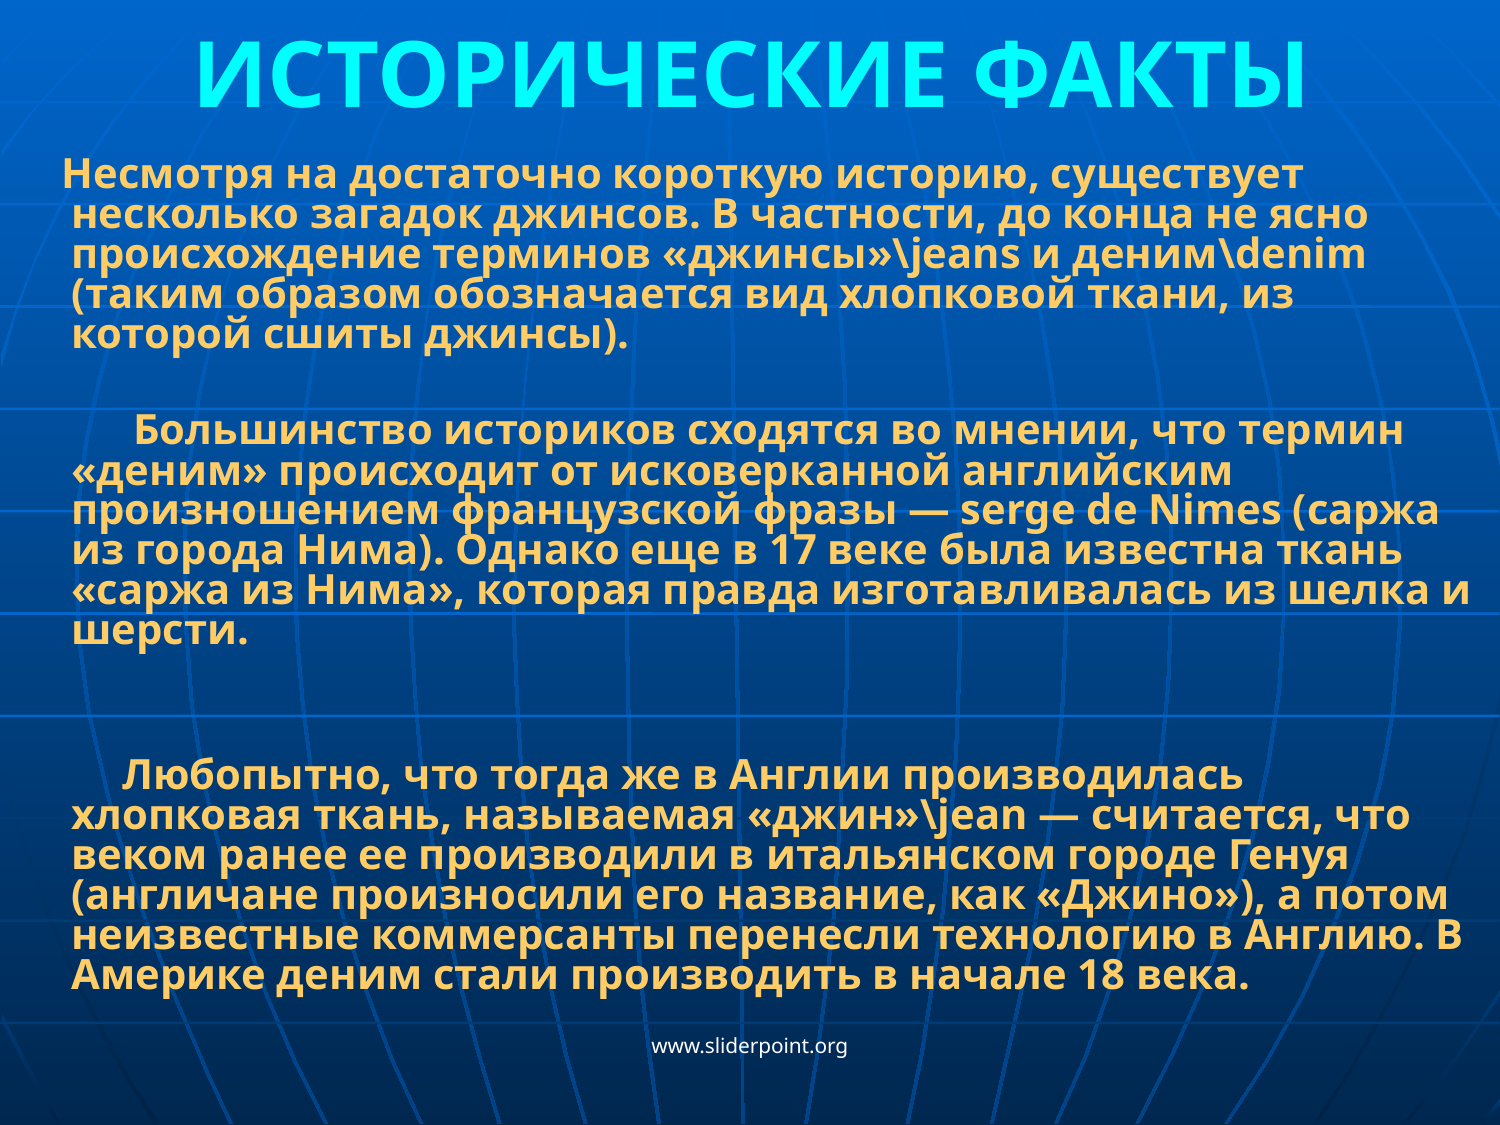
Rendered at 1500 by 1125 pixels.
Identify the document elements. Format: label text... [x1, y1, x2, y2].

list Несмотря на достаточно короткую историю, существует несколько загадок джинсов. В частности, до конца не ясно происхождение терминов «джинсы»\jeans и деним\denim (таким образом обозначается вид хлопковой ткани, из которой сшиты джинсы). Большинство историков сходятся во мнении, что термин «деним» происходит от исковерканной английским произношением французской фразы — serge de Nimes (саржа из города Нима). Однако еще в 17 веке была известна ткань «саржа из Нима», которая правда изготавливалась из шелка и шерсти. Любопытно, что тогда же в Англии производилась хлопковая ткань, называемая «джин»\jean — считается, что веком ранее ее производили в итальянском городе Генуя (англичане произносили его название, как «Джино»), а потом неизвестные коммерсанты перенесли технологию в Англию. В Америке деним стали производить в начале 18 века. [0, 148, 1500, 1059]
title ИСТОРИЧЕСКИЕ ФАКТЫ [76, 0, 1428, 148]
footer www.sliderpoint.org [512, 1024, 988, 1101]
